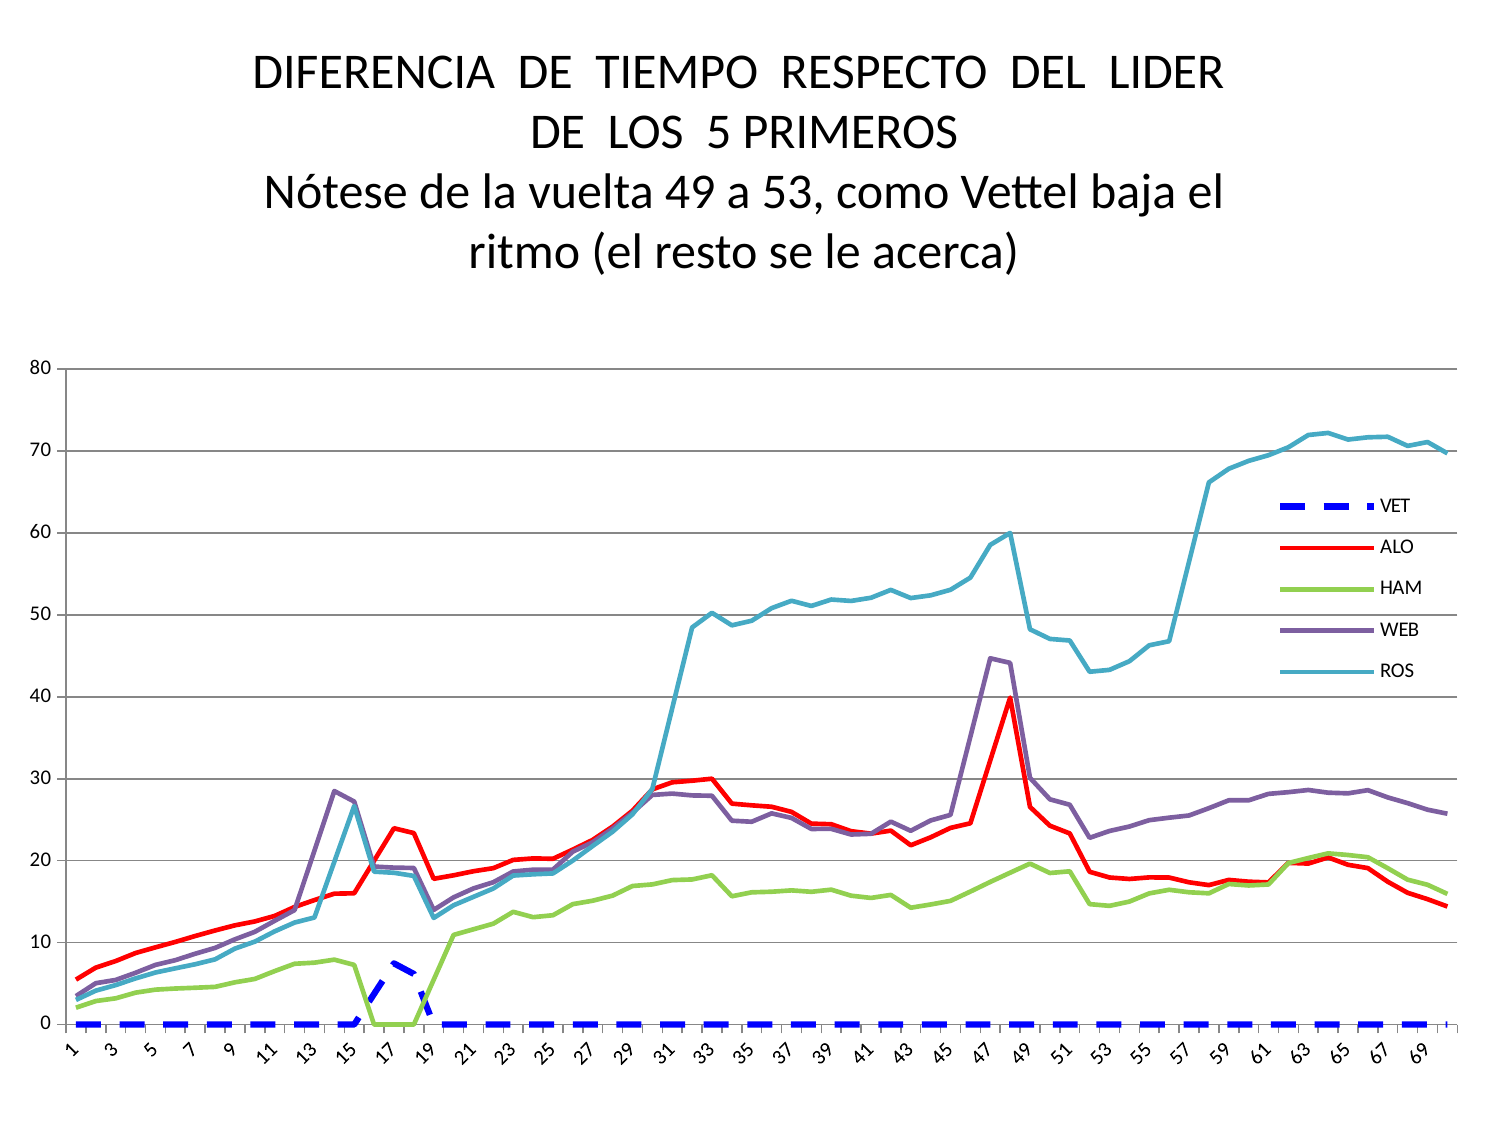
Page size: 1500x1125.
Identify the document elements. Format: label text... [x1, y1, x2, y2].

title DIFERENCIA DE TIEMPO RESPECTO DEL LIDER DE LOS 5 PRIMEROS Nótese de la vuelta 49 a 53, como Vettel baja el ritmo (el resto se le acerca) [218, 37, 1270, 279]
chart [29, 349, 1471, 1070]
